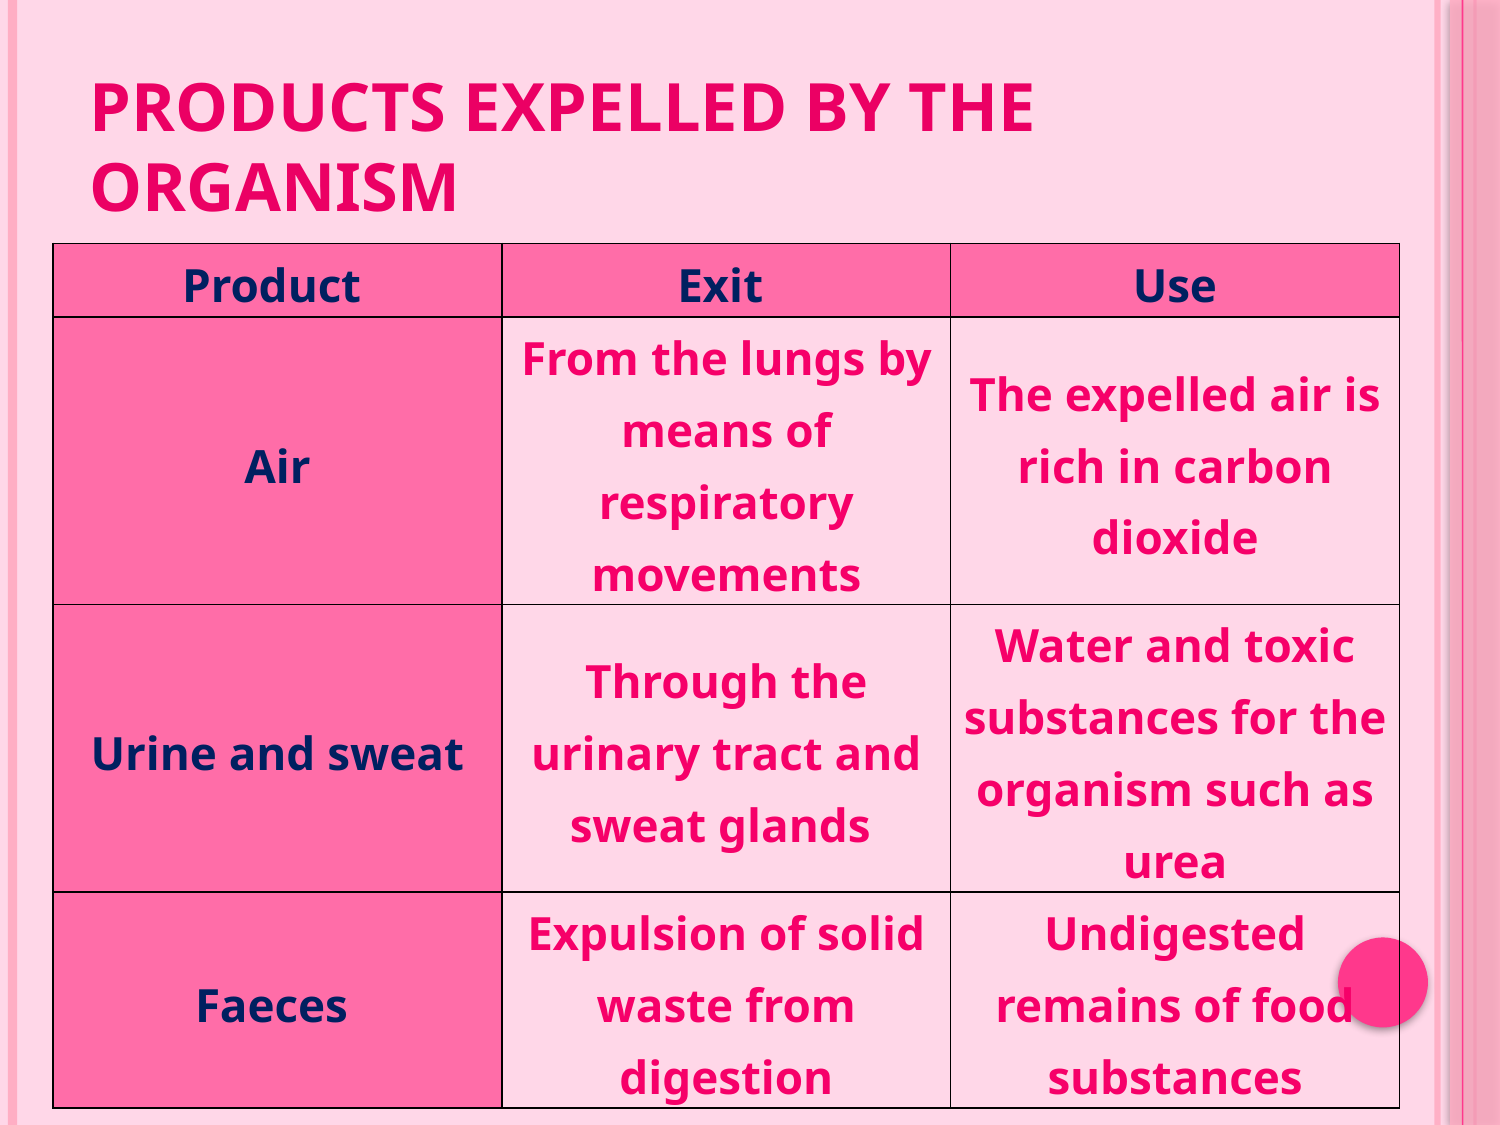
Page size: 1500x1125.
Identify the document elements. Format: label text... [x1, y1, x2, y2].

table_cell The expelled air is rich in carbon dioxide [951, 318, 1399, 604]
table_cell Expulsion of solid waste from digestion [503, 893, 950, 1107]
table_cell Faeces [54, 893, 501, 1107]
table_cell From the lungs by means of respiratory movements [503, 318, 950, 604]
table_cell Urine and sweat [54, 605, 501, 891]
table_cell Undigested remains of food substances [951, 893, 1399, 1107]
table_header Exit [503, 244, 950, 316]
table_header Use [951, 244, 1399, 316]
title PRODUCTS EXPELLED BY THE ORGANISM [75, 45, 1300, 233]
table_cell Air [54, 318, 501, 604]
table_cell Through the urinary tract and sweat glands [503, 605, 950, 891]
table_header Product [54, 244, 501, 316]
table_cell Water and toxic substances for the organism such as urea [951, 605, 1399, 891]
